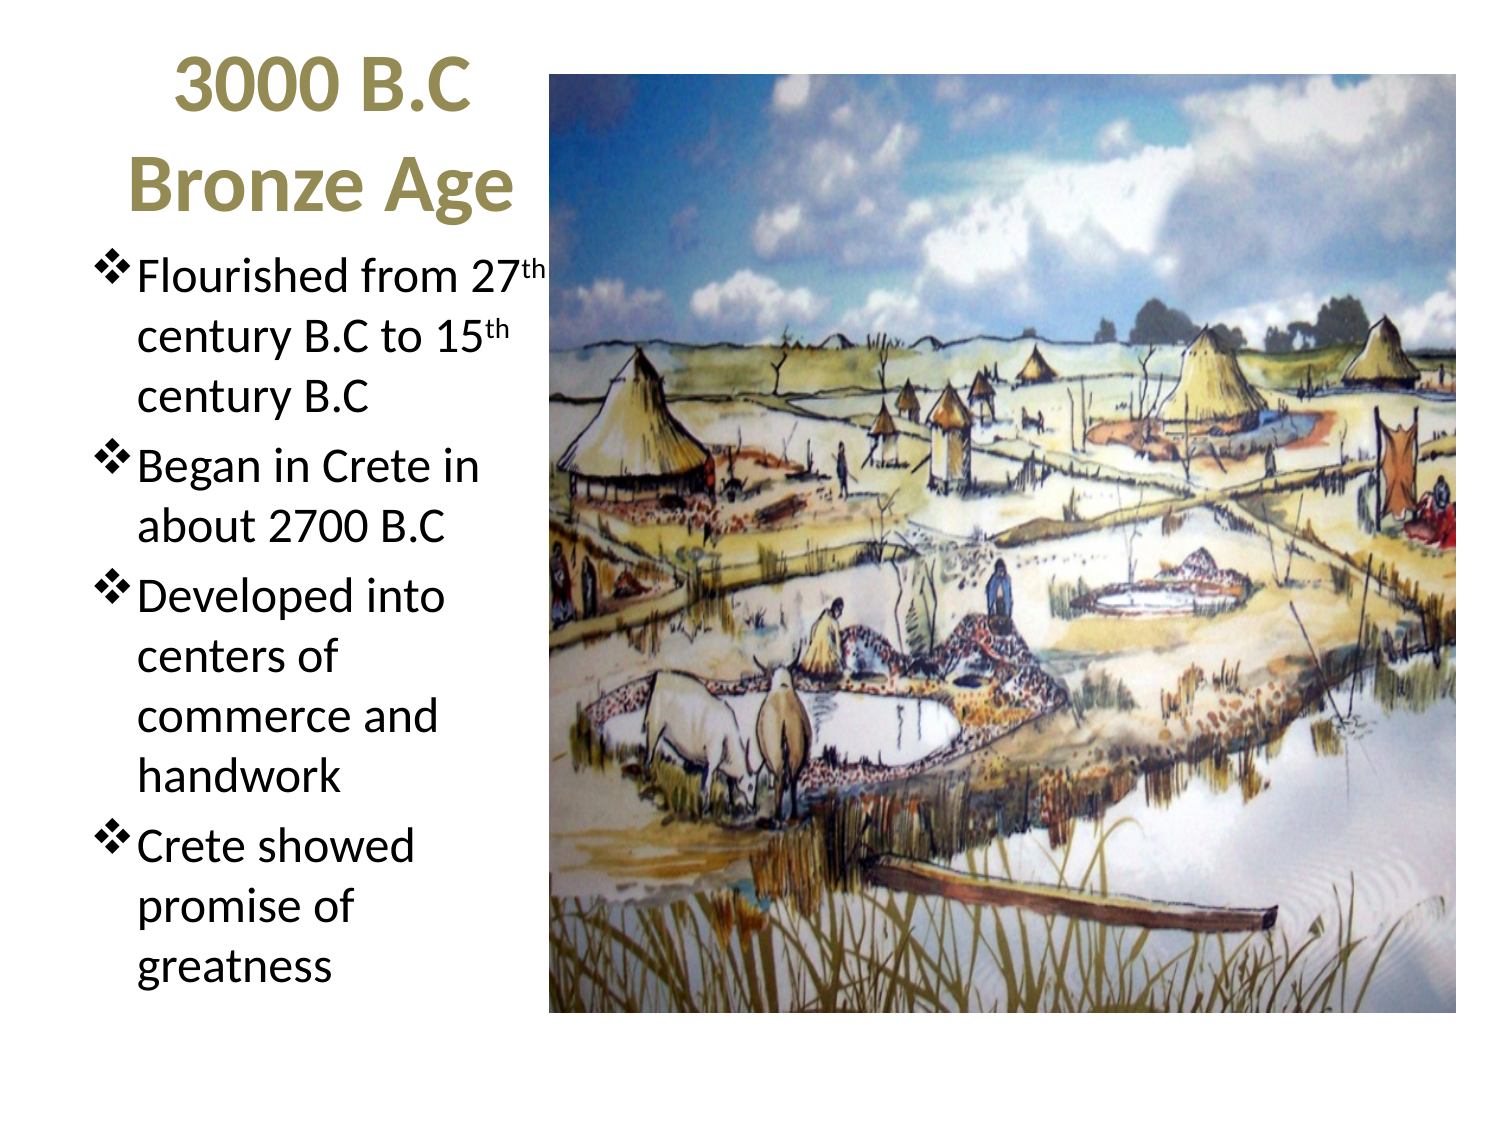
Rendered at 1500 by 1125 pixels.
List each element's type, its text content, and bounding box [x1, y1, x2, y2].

title 3000 B.C Bronze Age [75, 44, 569, 235]
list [549, 74, 1456, 1013]
list Flourished from 27th century B.C to 15th century B.C Began in Crete in about 2700 B.C Developed into centers of commerce and handwork Crete showed promise of greatness [75, 235, 544, 1005]
